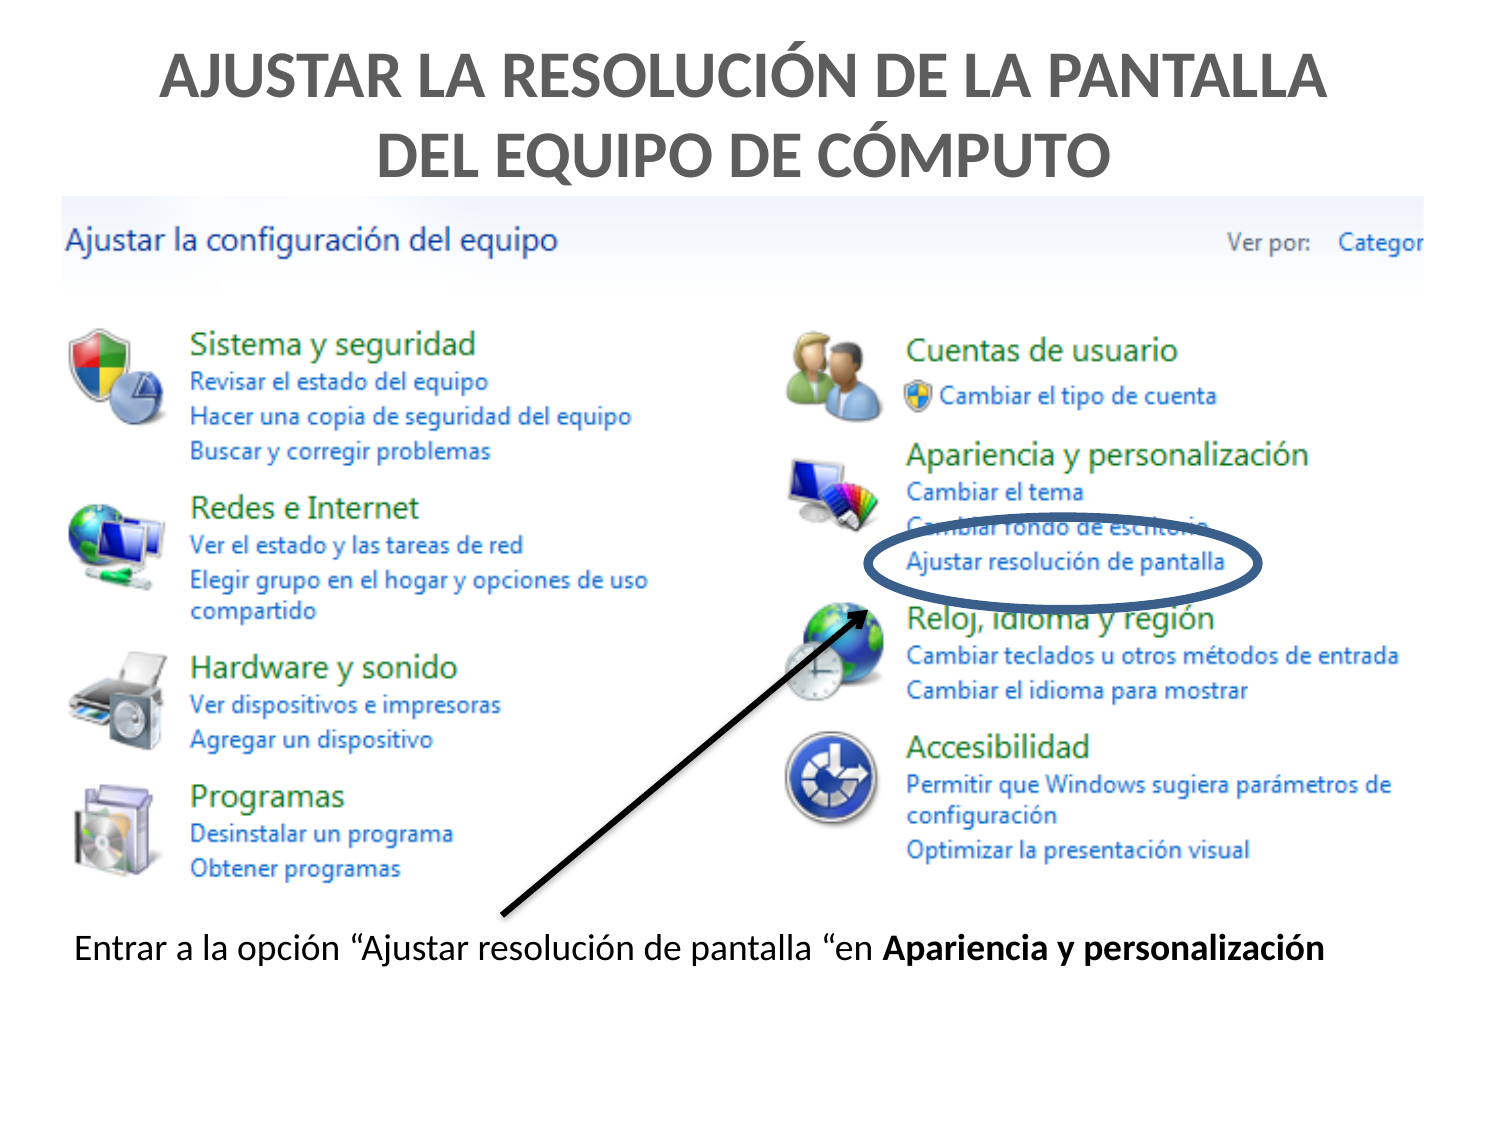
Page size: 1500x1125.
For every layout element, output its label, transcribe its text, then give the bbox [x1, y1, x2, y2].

text_box AJUSTAR LA RESOLUCIÓN DE LA PANTALLA DEL EQUIPO DE CÓMPUTO [143, 23, 1344, 194]
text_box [501, 609, 869, 916]
picture [61, 195, 1424, 929]
text_box Entrar a la opción “Ajustar resolución de pantalla “en Apariencia y personalización [59, 935, 1341, 976]
